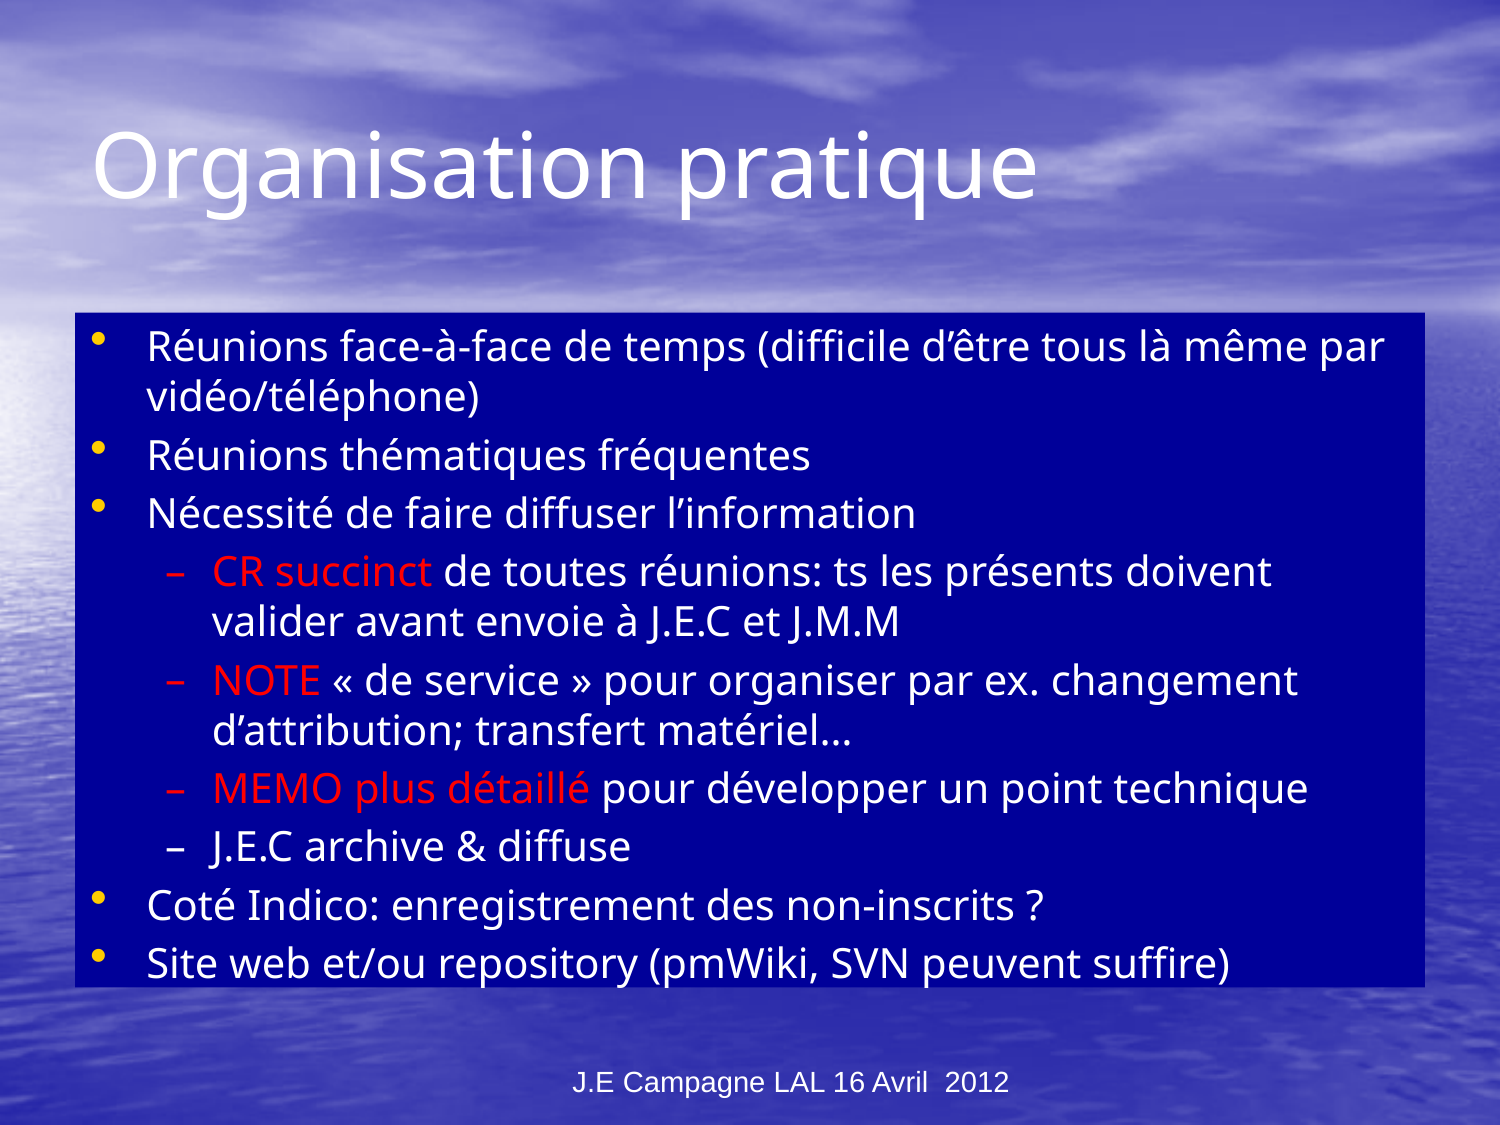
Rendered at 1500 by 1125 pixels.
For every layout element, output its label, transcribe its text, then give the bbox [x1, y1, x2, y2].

title Organisation pratique [74, 47, 1426, 276]
footer J.E Campagne LAL 16 Avril 2012 [418, 1027, 1164, 1107]
list Réunions face-à-face de temps (difficile d’être tous là même par vidéo/téléphone) Réunions thématiques fréquentes Nécessité de faire diffuser l’information CR succinct de toutes réunions: ts les présents doivent valider avant envoie à J.E.C et J.M.M NOTE « de service » pour organiser par ex. changement d’attribution; transfert matériel… MEMO plus détaillé pour développer un point technique J.E.C archive & diffuse Coté Indico: enregistrement des non-inscrits ? Site web et/ou repository (pmWiki, SVN peuvent suffire) [74, 312, 1426, 988]
